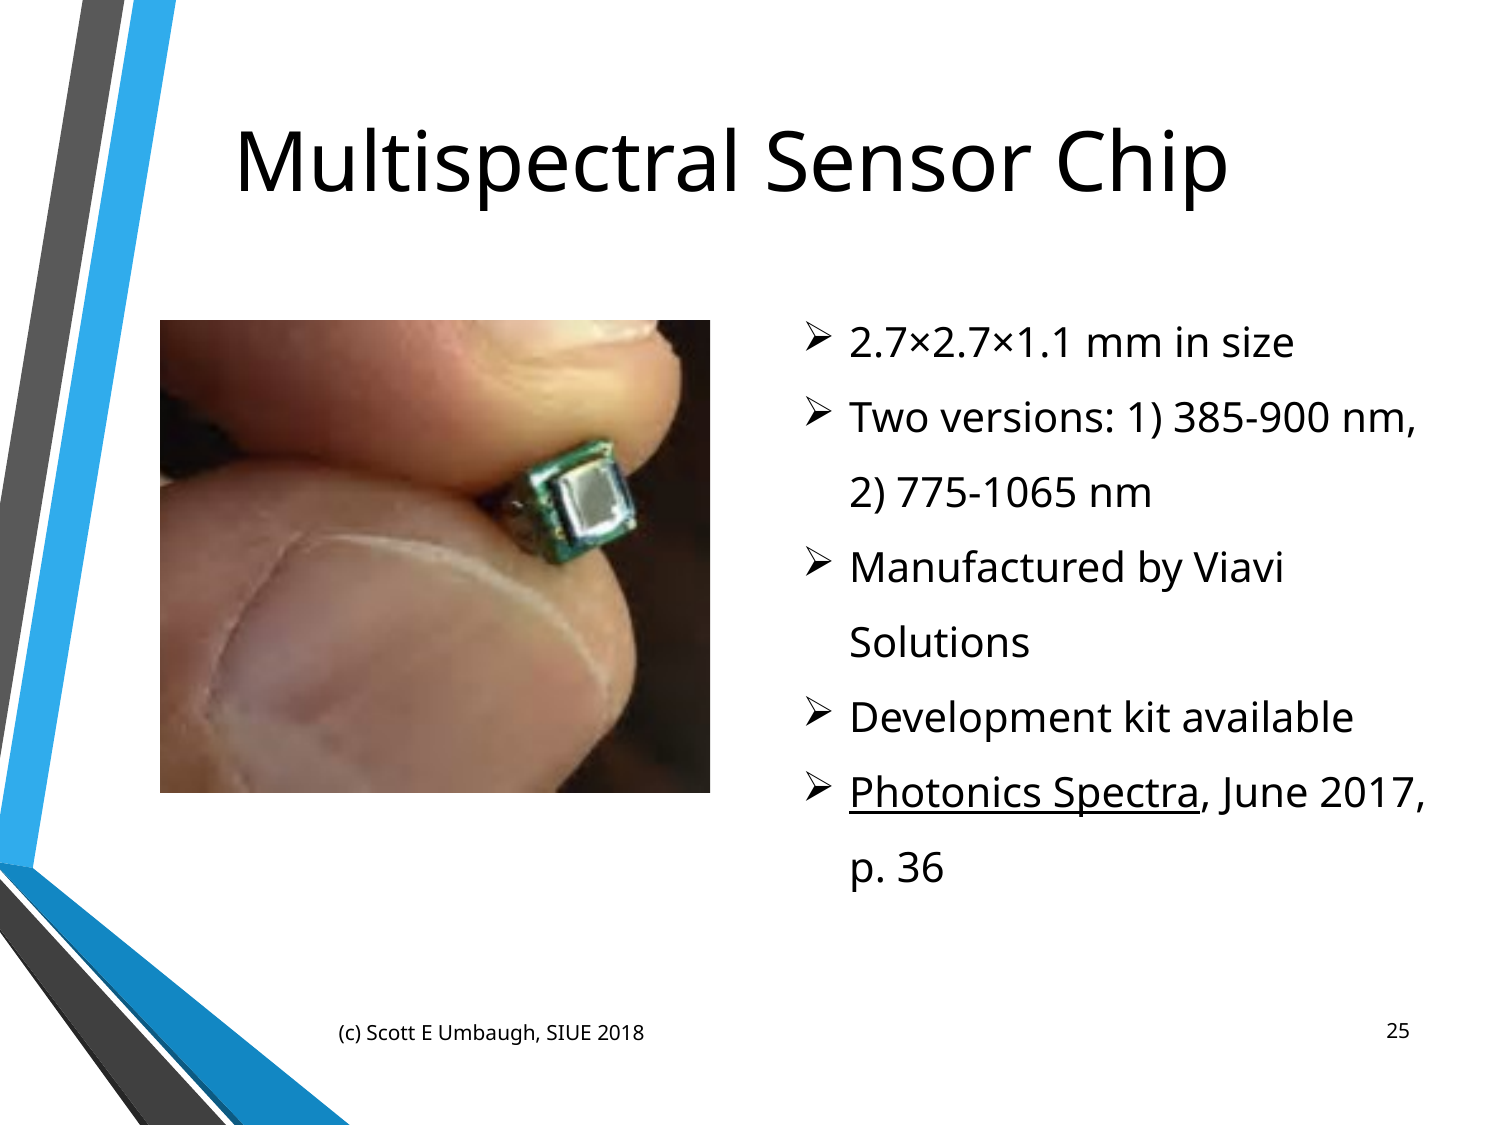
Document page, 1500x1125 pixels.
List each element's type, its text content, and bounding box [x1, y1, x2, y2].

title Multispectral Sensor Chip [100, 0, 1365, 321]
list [159, 319, 711, 793]
slide_number 25 [1354, 1001, 1425, 1062]
footer (c) Scott E Umbaugh, SIUE 2018 [323, 1001, 1196, 1062]
text_box 2.7×2.7×1.1 mm in size Two versions: 1) 385-900 nm, 2) 775-1065 nm Manufactured by Viavi Solutions Development kit available Photonics Spectra, June 2017, p. 36 [787, 283, 1462, 899]
